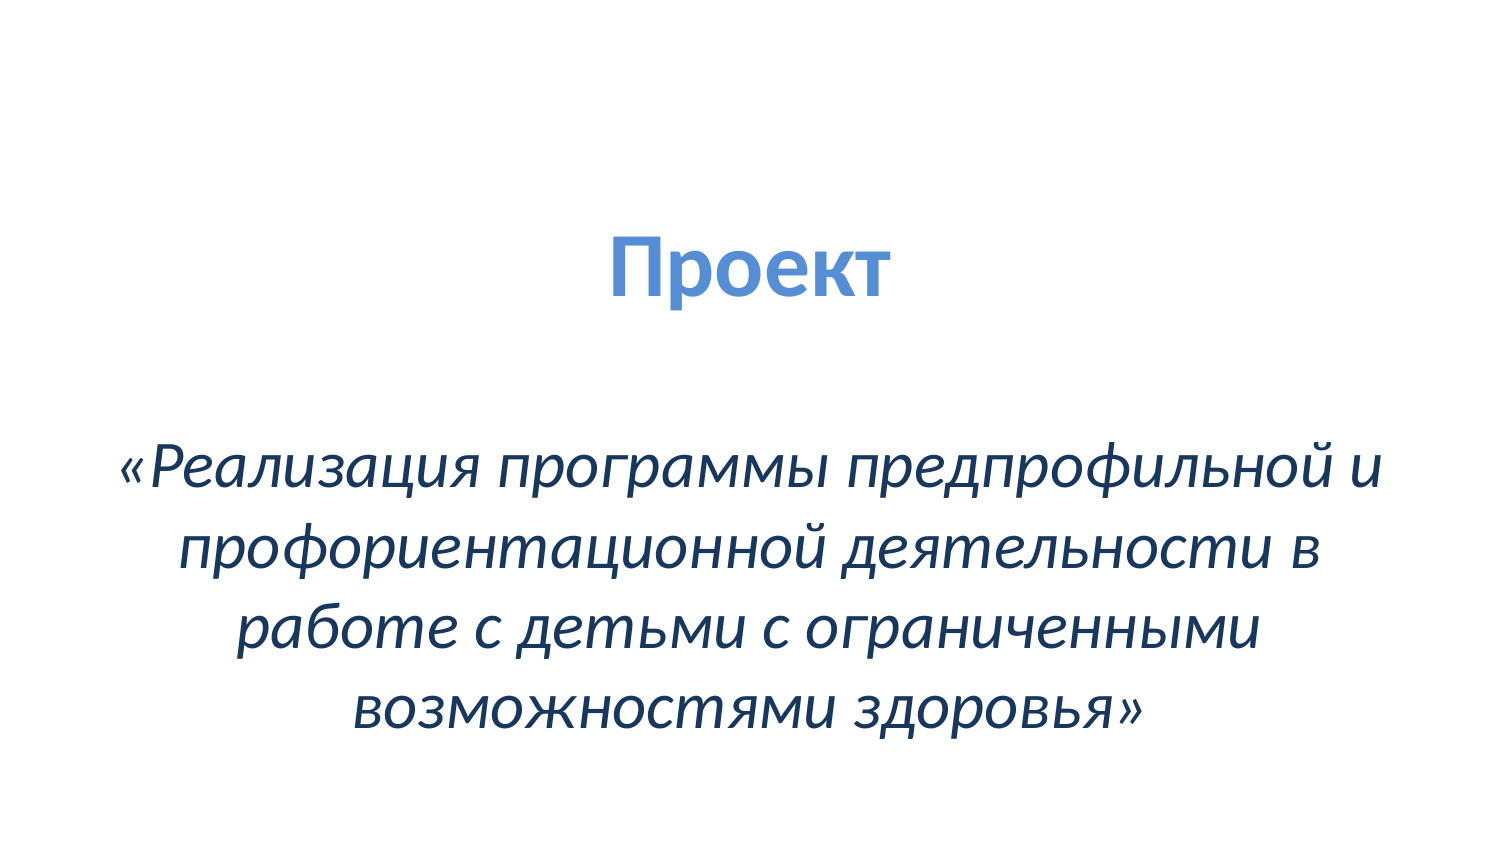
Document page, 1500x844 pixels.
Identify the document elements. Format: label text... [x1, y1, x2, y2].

list Проект «Реализация программы предпрофильной и профориентационной деятельности в работе с детьми с ограниченными возможностями здоровья» [75, 196, 1425, 754]
